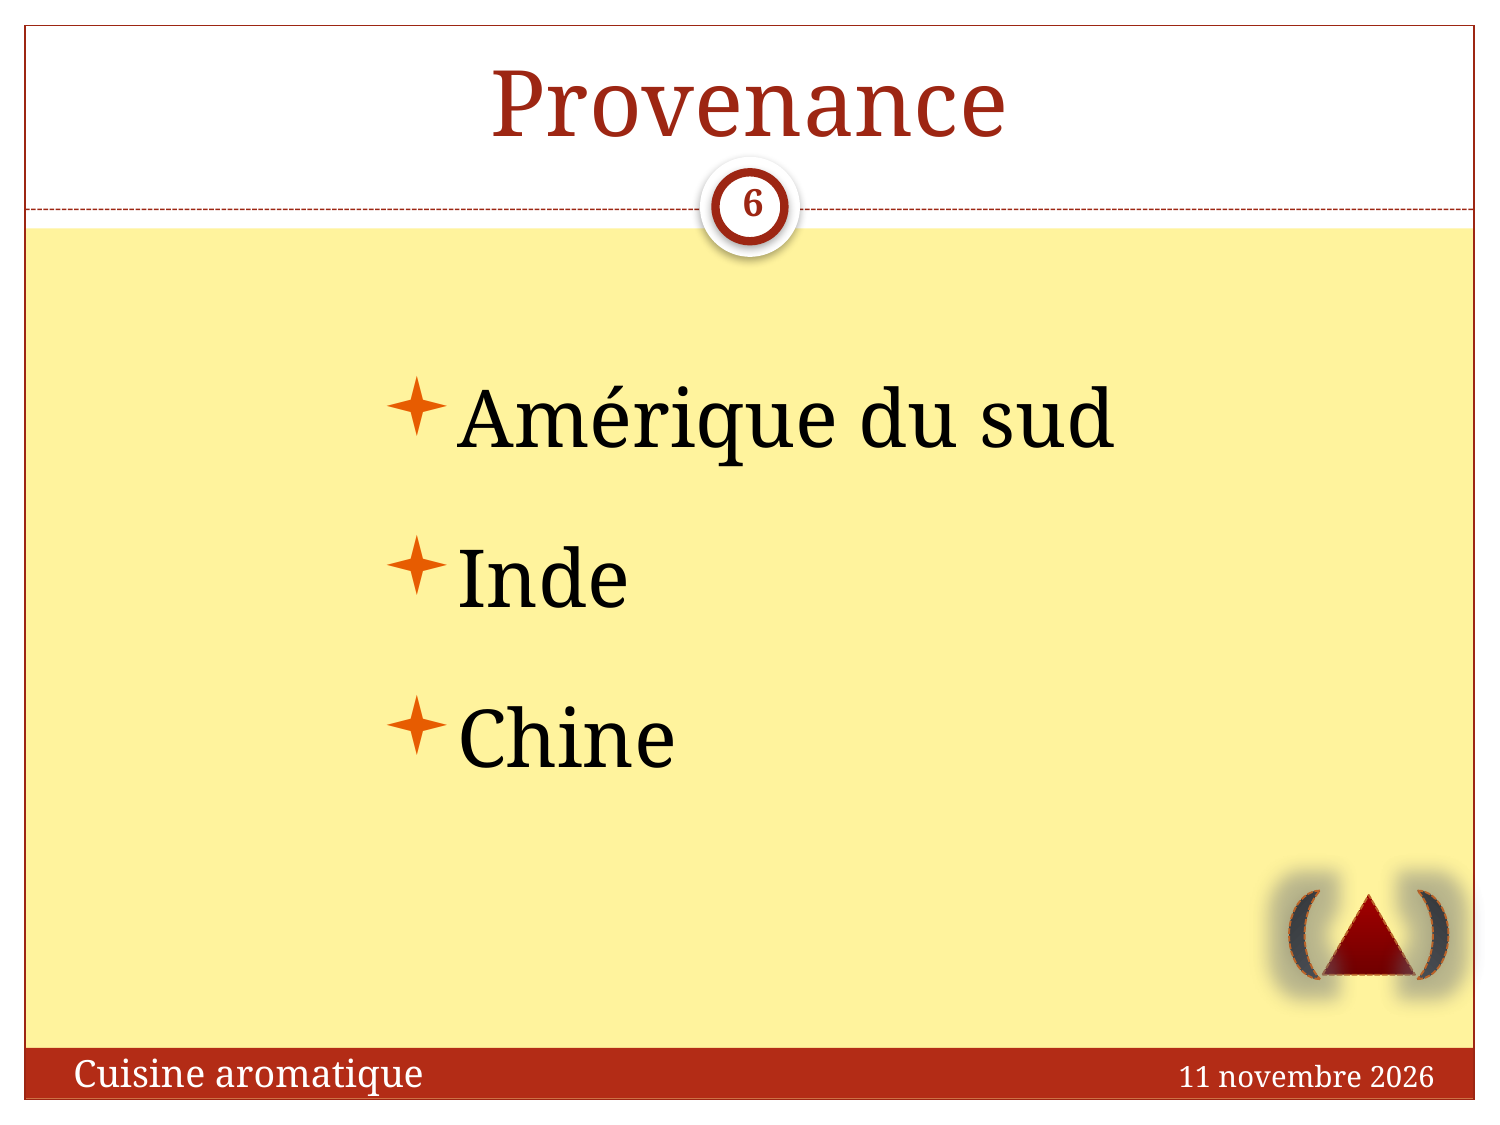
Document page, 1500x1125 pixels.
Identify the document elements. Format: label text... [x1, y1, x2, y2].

list Amérique du sud Inde Chine [366, 312, 1134, 813]
slide_number 6 [715, 168, 791, 241]
title Provenance [49, 37, 1450, 162]
footer Cuisine aromatique [58, 1042, 647, 1103]
slide_number mars 09 [950, 1050, 1450, 1111]
